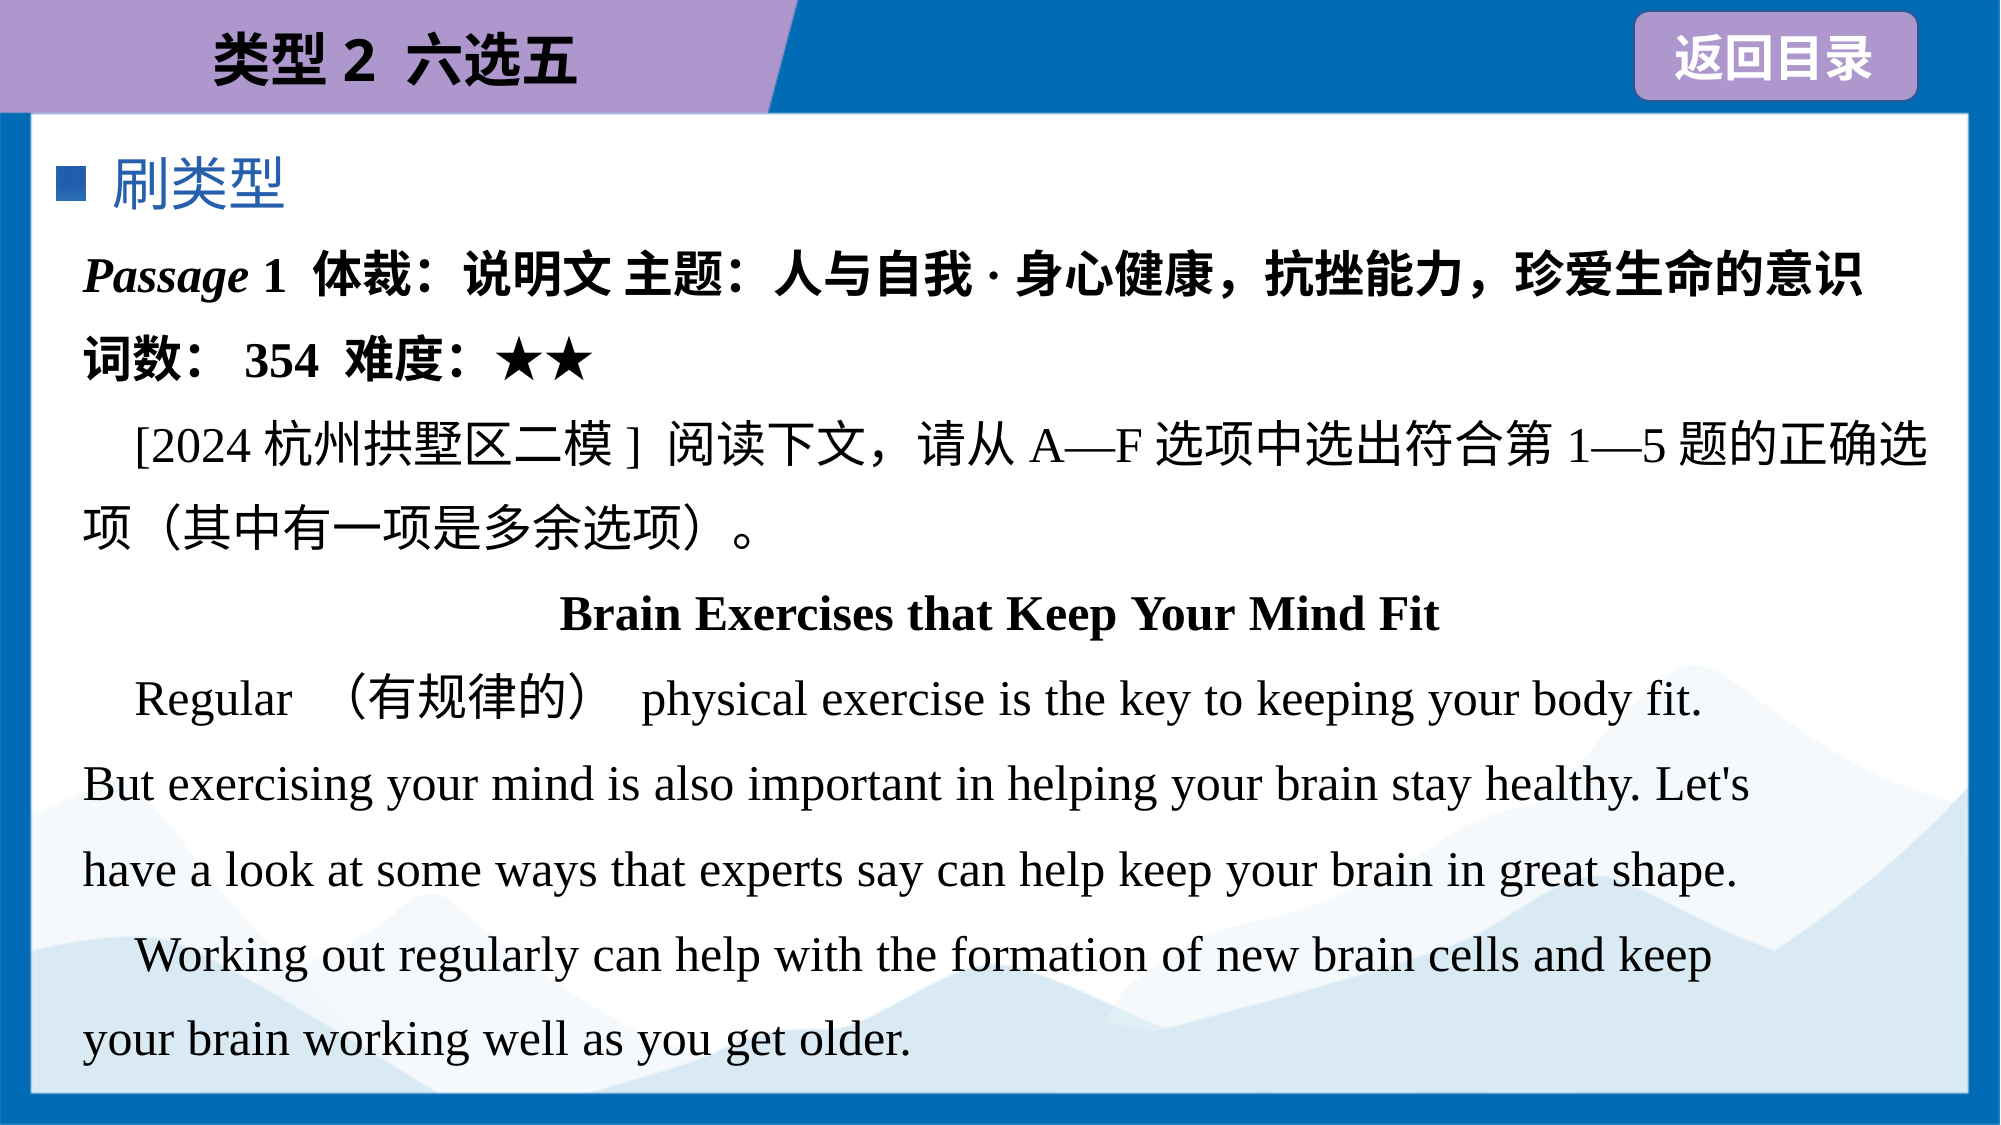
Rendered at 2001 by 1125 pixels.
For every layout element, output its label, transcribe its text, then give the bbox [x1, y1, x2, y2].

text_box Brain Exercises that Keep Your Mind Fit Regular （有规律的） physical exercise is the key to keeping your body fit. But exercising your mind is also important in helping your brain stay healthy. Let's have a look at some ways that experts say can help keep your brain in great shape. Working out regularly can help with the formation of new brain cells and keep your brain working well as you get older. [82, 554, 1917, 1057]
picture [0, 0, 2000, 1125]
text_box Passage 1 体裁：说明文 主题：人与自我·身心健康，抗挫能力，珍爱生命的意识 词数：354 难度：★★ [2024杭州拱墅区二模] 阅读下文，请从A—F选项中选出符合第1—5题的正确选 项（其中有一项是多余选项）。 [82, 216, 1917, 548]
text_box 刷类型 [112, 146, 1917, 216]
